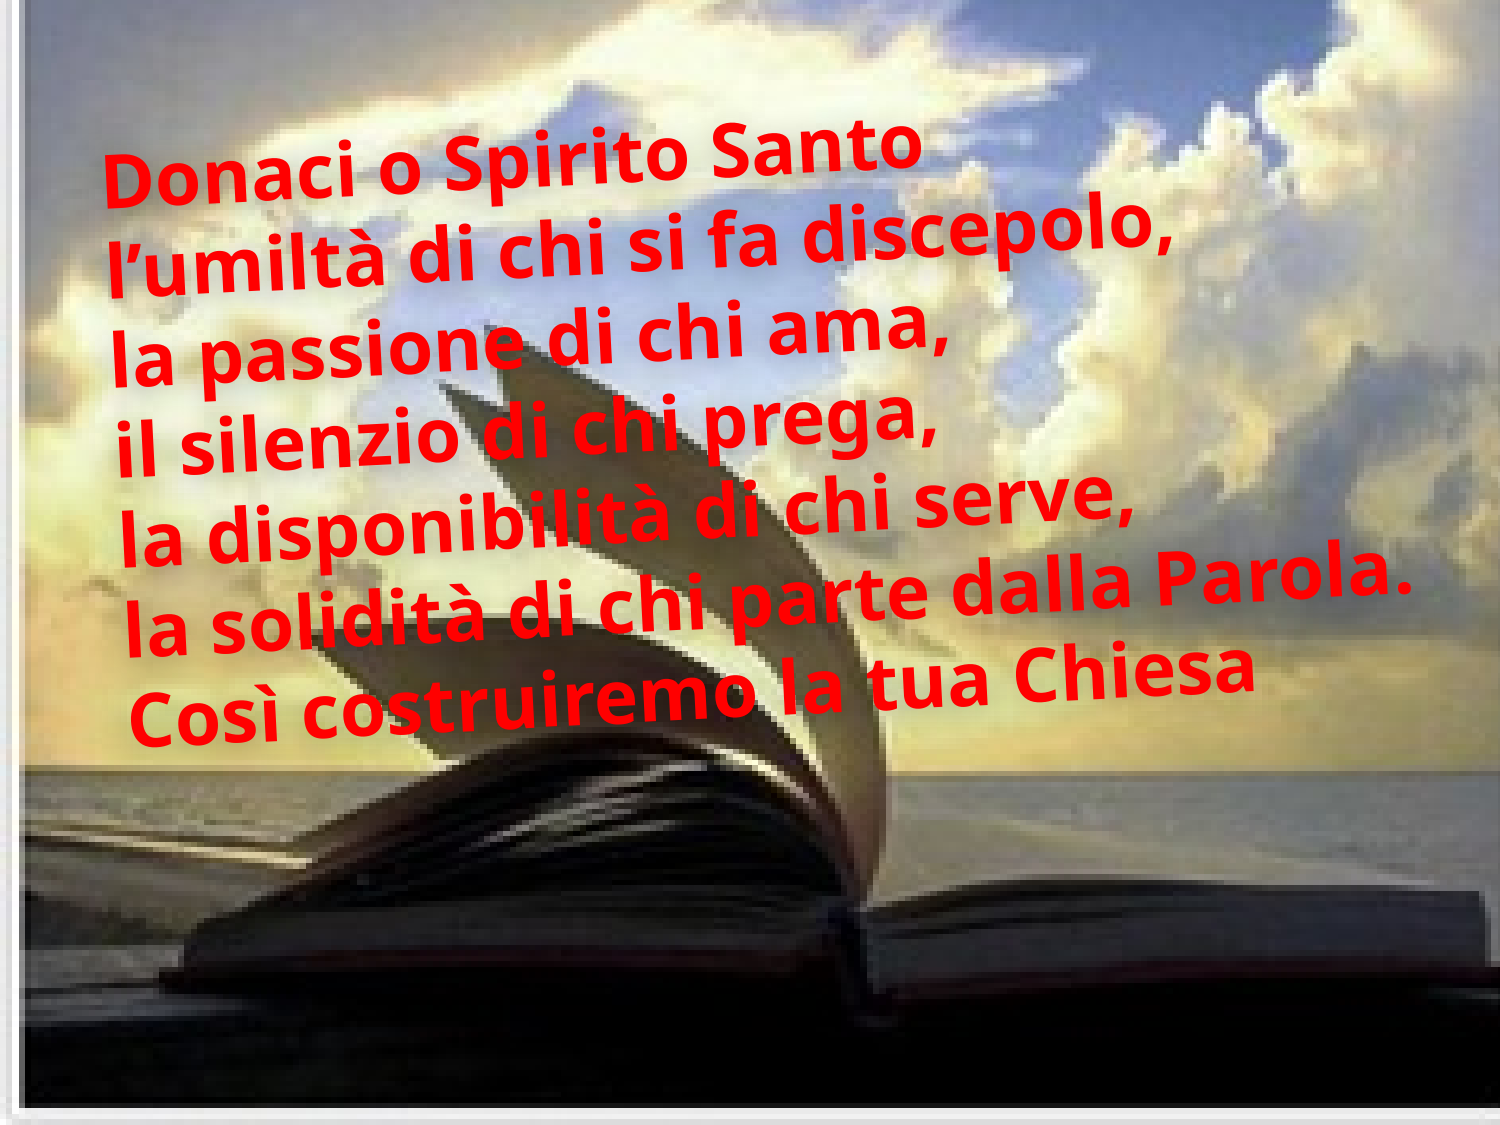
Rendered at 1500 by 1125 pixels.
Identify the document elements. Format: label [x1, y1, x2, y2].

list [0, 0, 1500, 1125]
